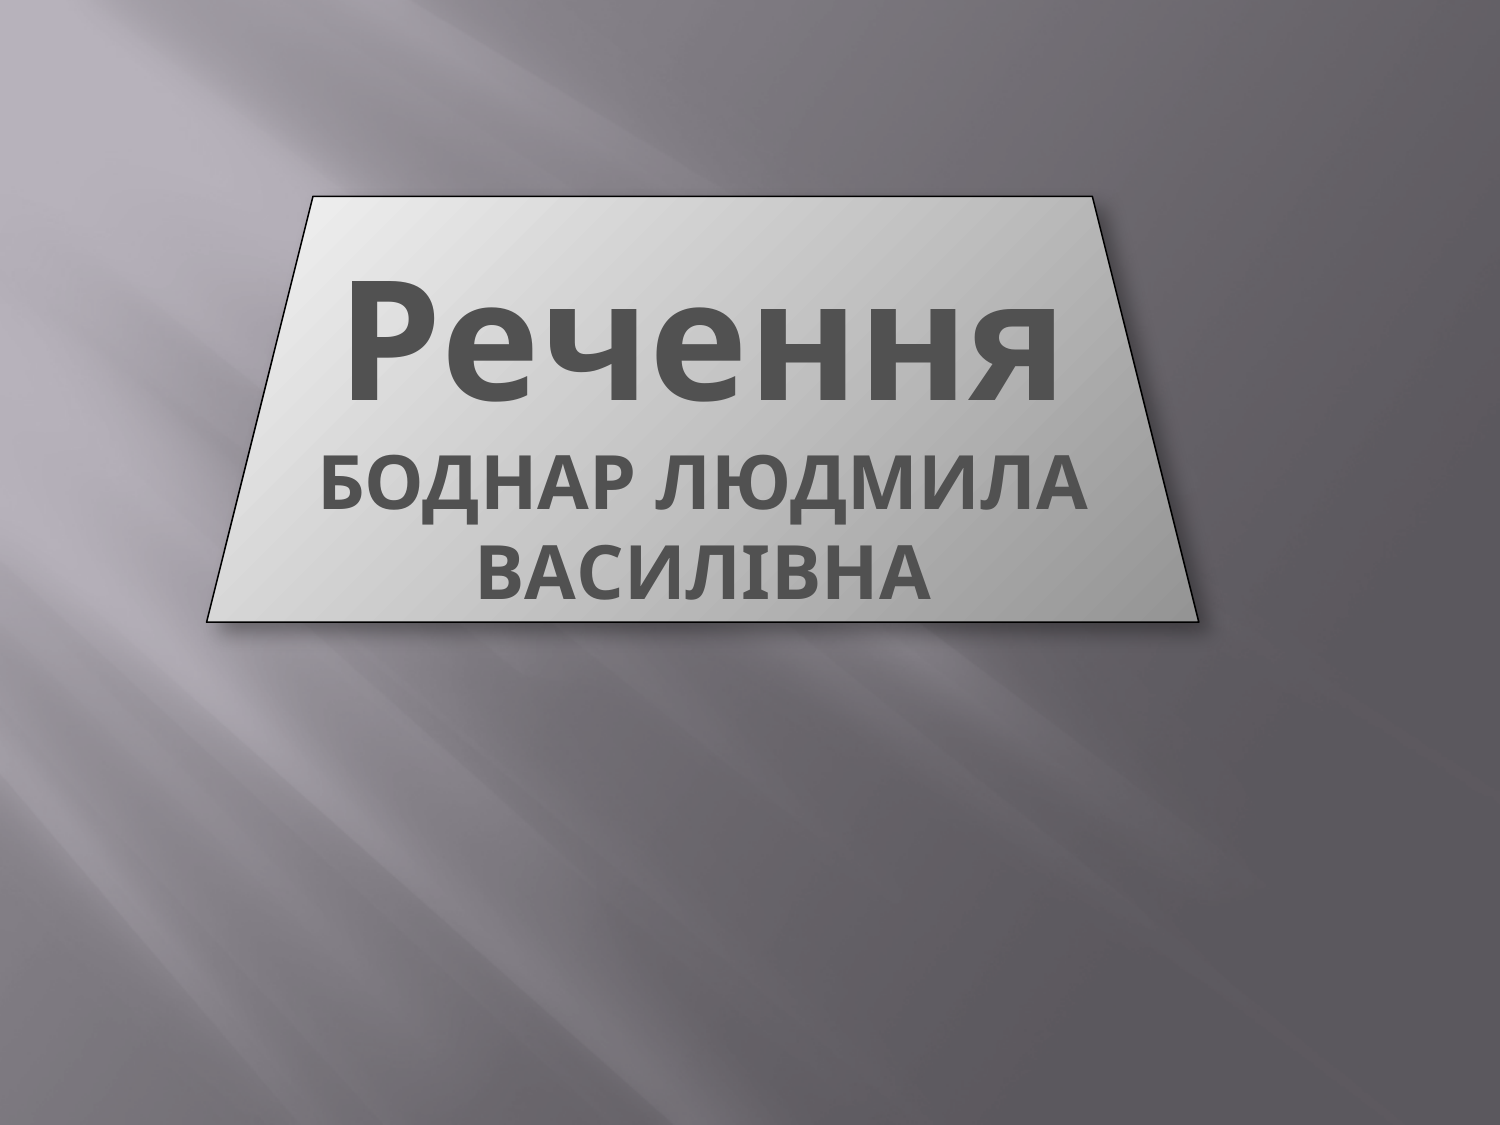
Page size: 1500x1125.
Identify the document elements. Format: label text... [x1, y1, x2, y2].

text_box Речення БОДНАР ЛЮДМИЛА ВАСИЛІВНА [206, 196, 1199, 623]
picture [0, 0, 1500, 1125]
